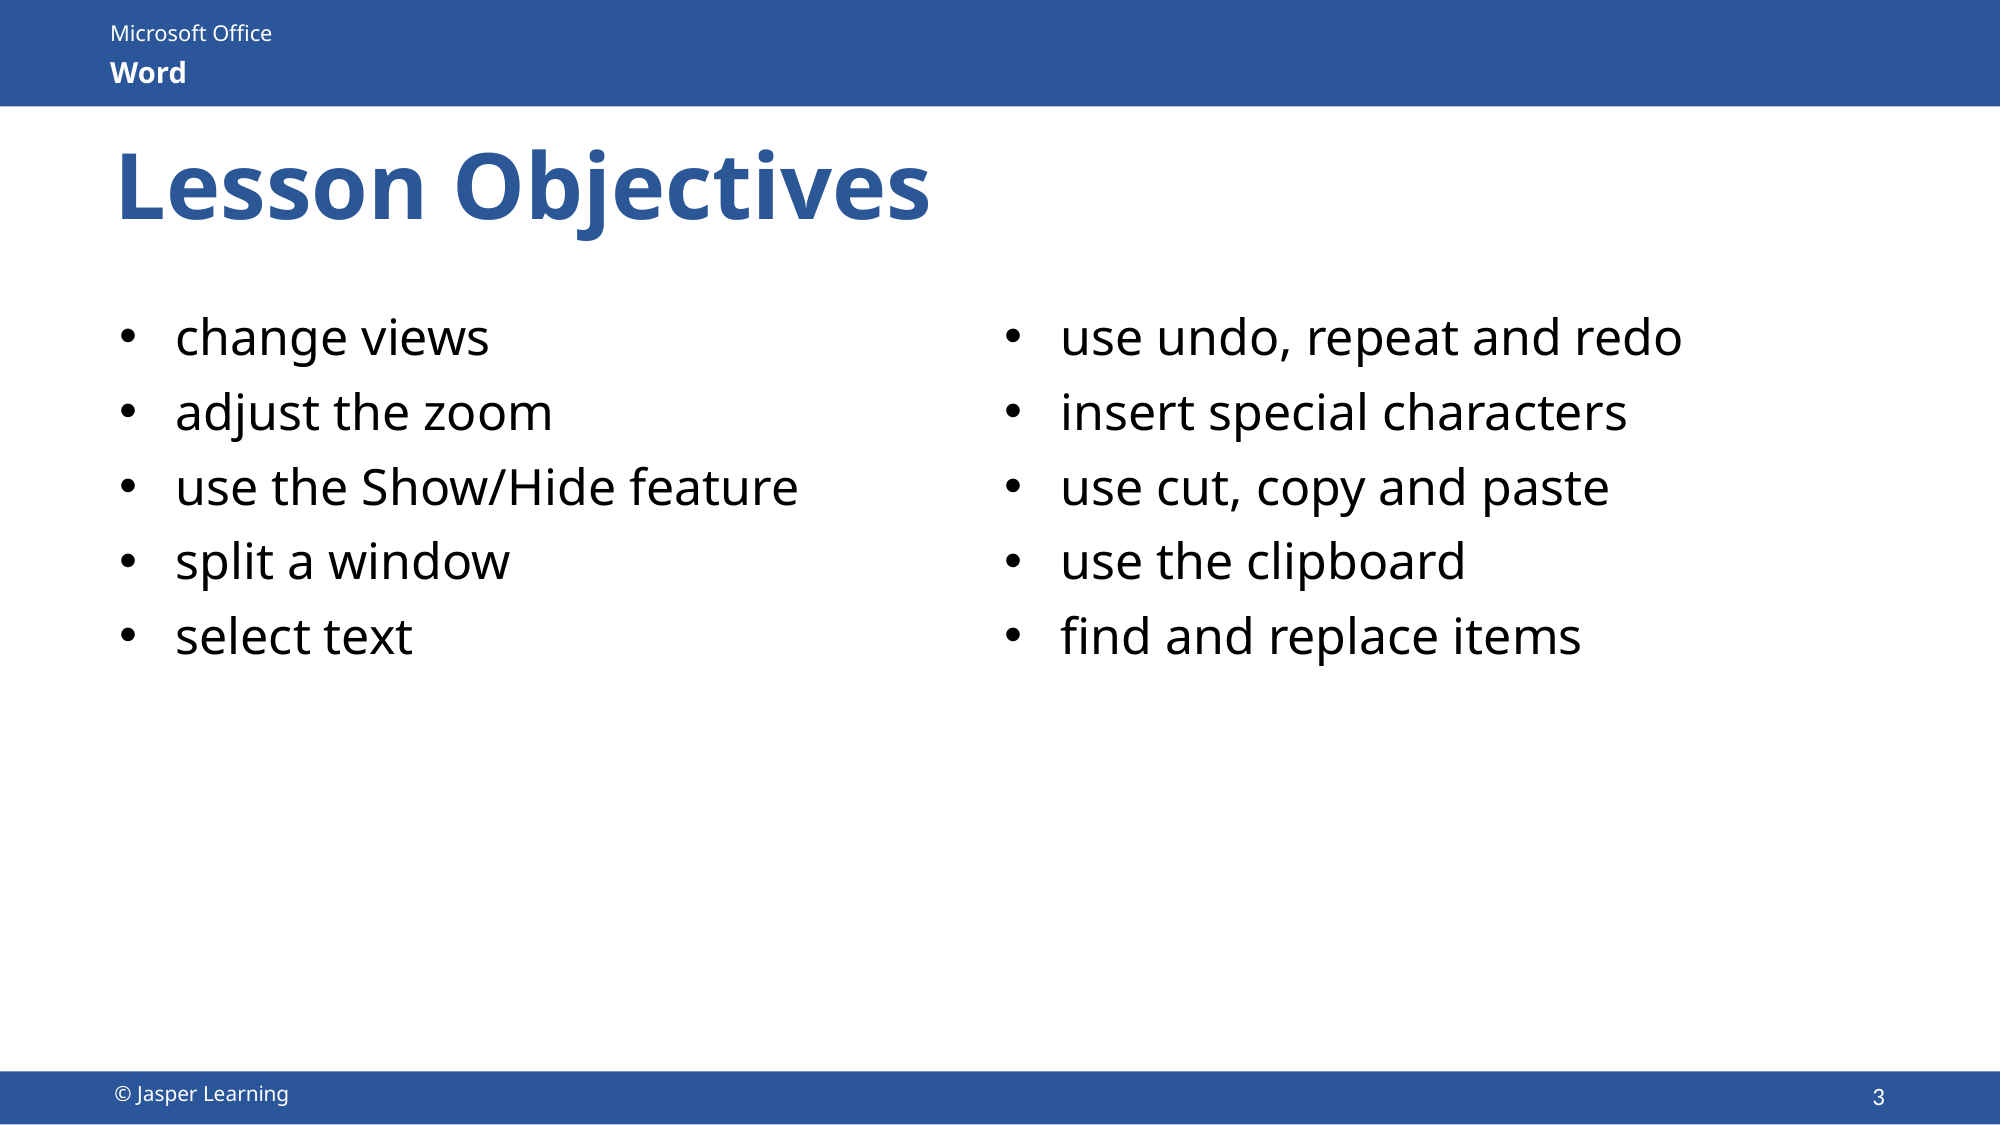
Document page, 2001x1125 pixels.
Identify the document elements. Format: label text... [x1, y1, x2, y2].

slide_number 3 [1433, 1065, 1900, 1125]
list change views adjust the zoom use the Show/Hide feature split a window select text use undo, repeat and redo insert special characters use cut, copy and paste use the clipboard find and replace items [104, 293, 1905, 1002]
footer © Jasper Learning [99, 1074, 775, 1116]
title Lesson Objectives [99, 118, 1866, 248]
